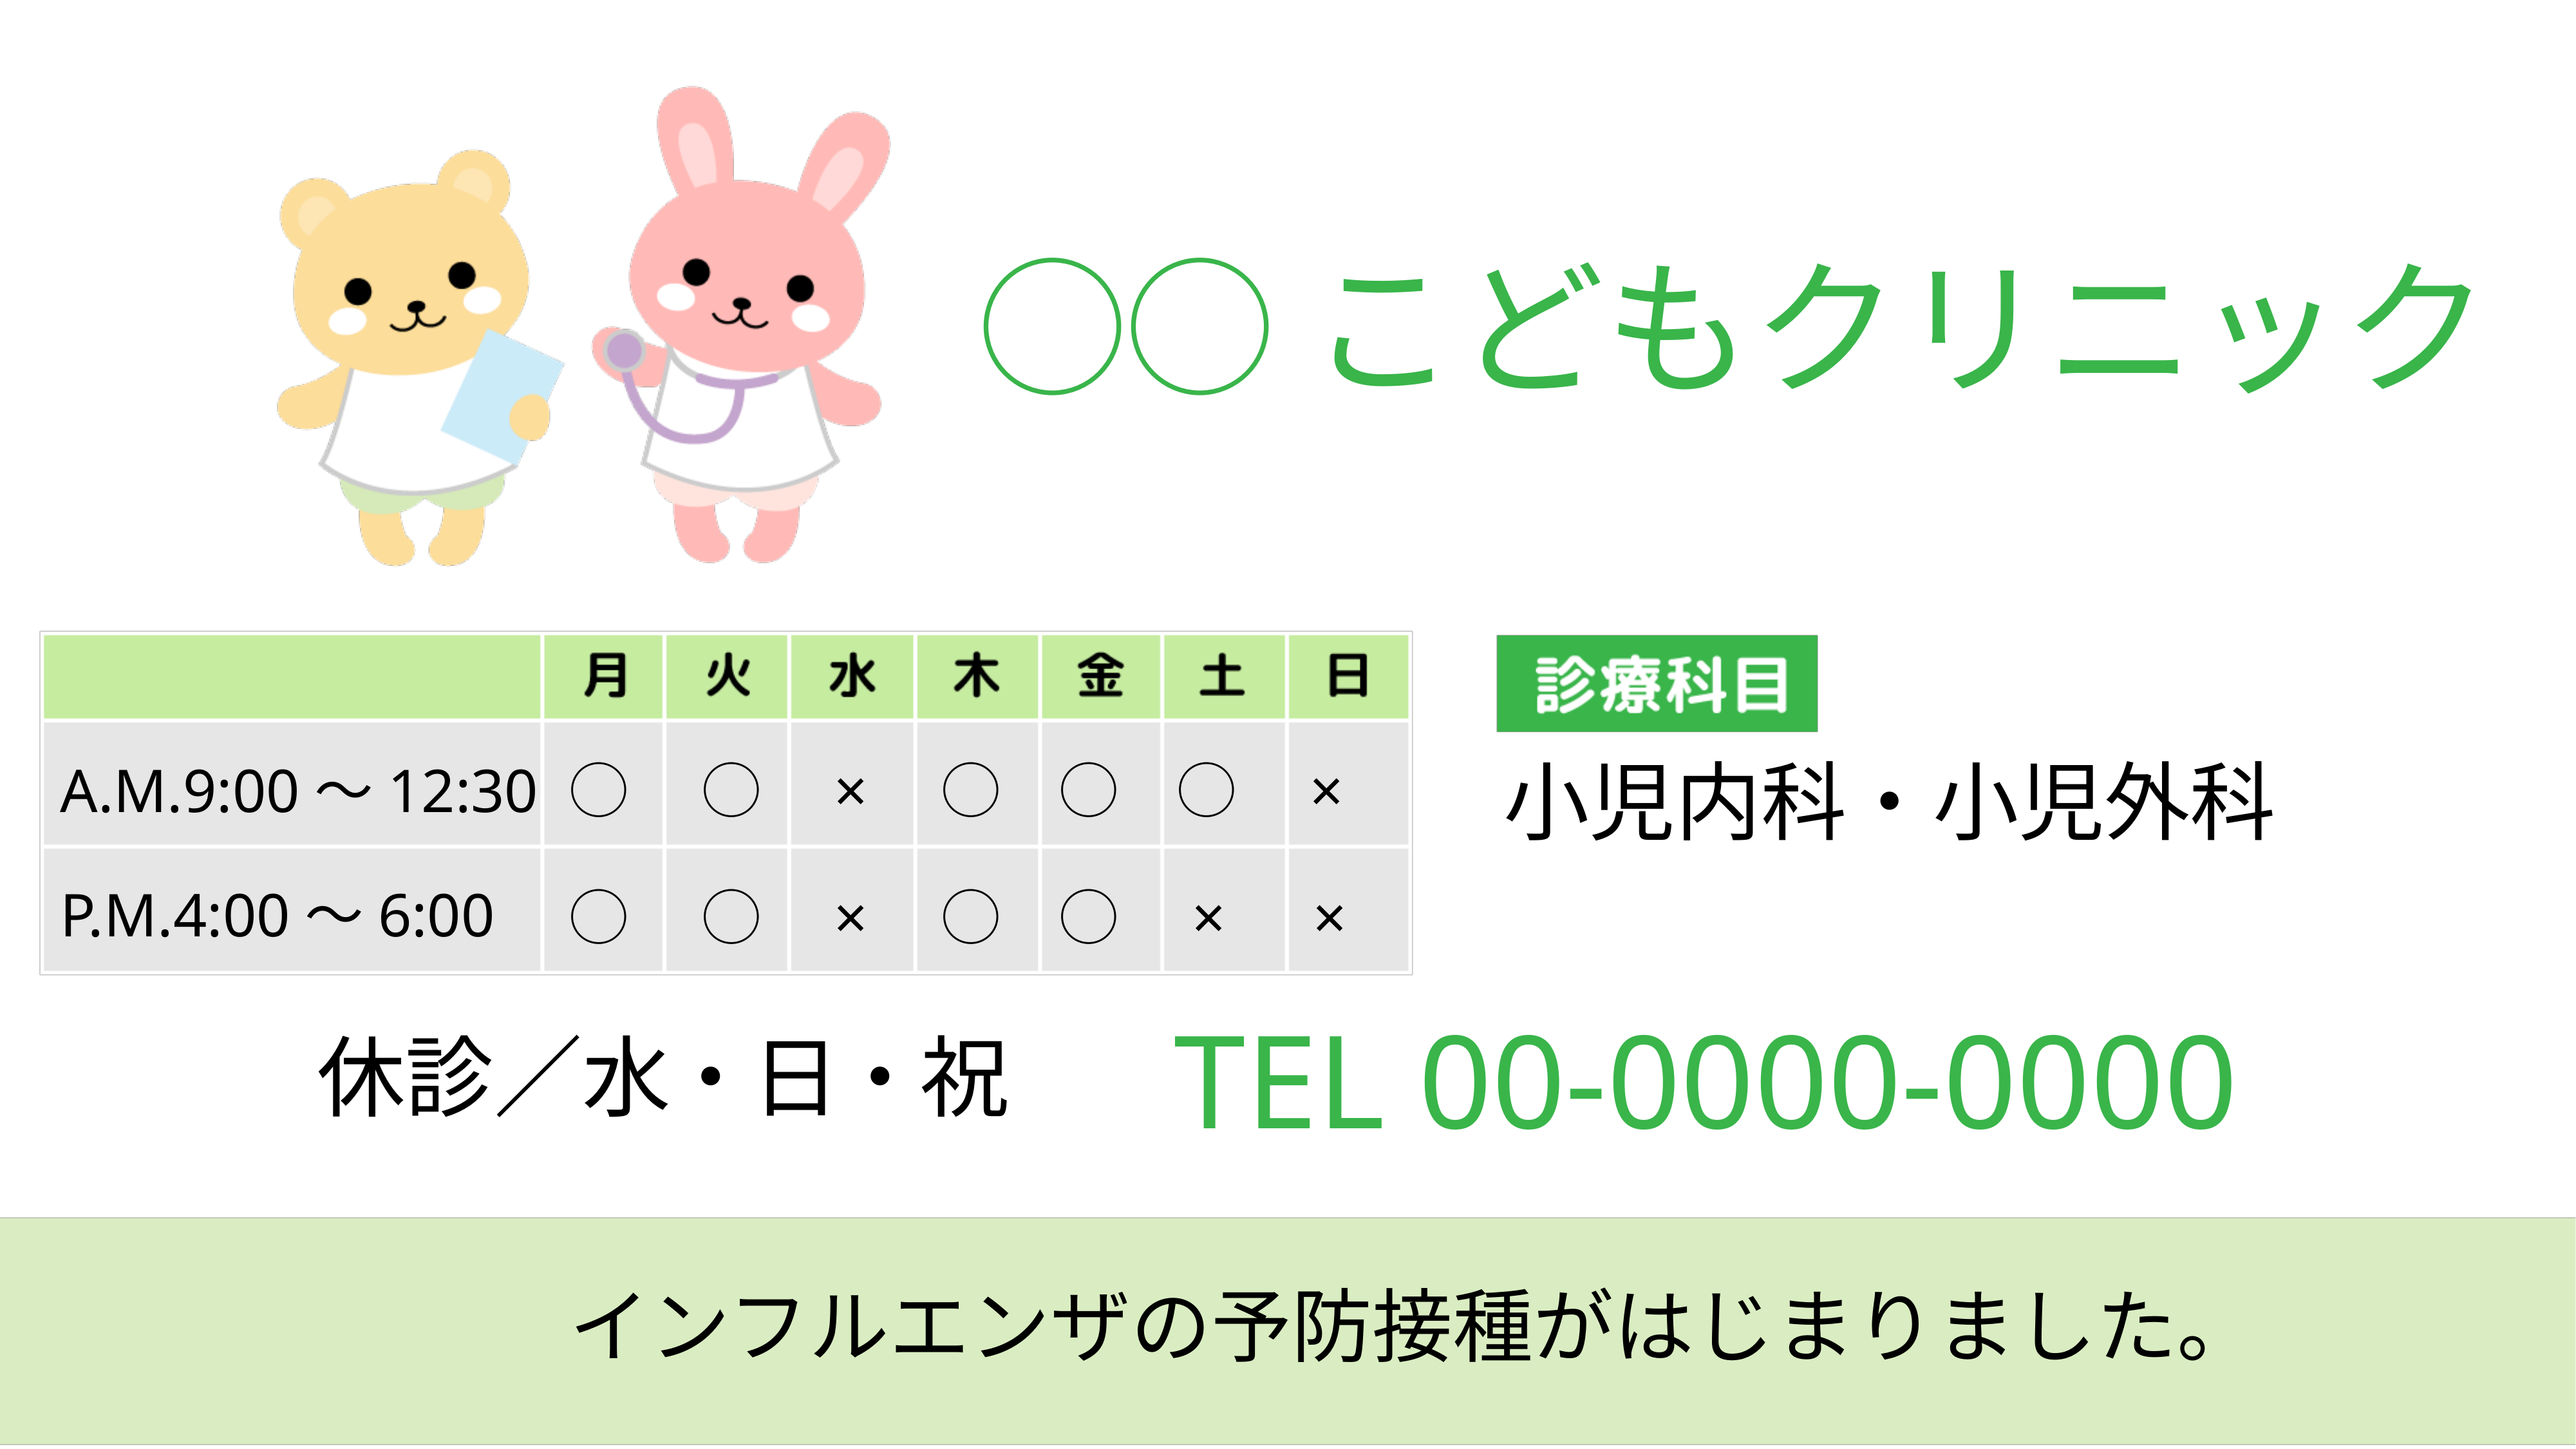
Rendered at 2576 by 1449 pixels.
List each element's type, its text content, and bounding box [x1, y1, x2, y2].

text_box ◯ ◯ × ◯ ◯ × × [560, 840, 1389, 956]
picture [0, 0, 2576, 1449]
text_box P.M.4:00〜6:00 [50, 837, 608, 954]
text_box インフルエンザの予防接種がはじまりました。 [560, 1271, 2223, 1377]
text_box TEL 00-0000-0000 [1165, 995, 2326, 1160]
text_box ◯◯こどもクリニック [956, 231, 2514, 418]
text_box A.M.9:00〜12:30 [50, 713, 560, 829]
text_box ◯ ◯ × ◯ ◯ ◯ × [560, 713, 1389, 829]
text_box 休診／水・日・祝 [307, 1016, 1058, 1133]
text_box 小児内科・小児外科 [1494, 743, 2576, 856]
